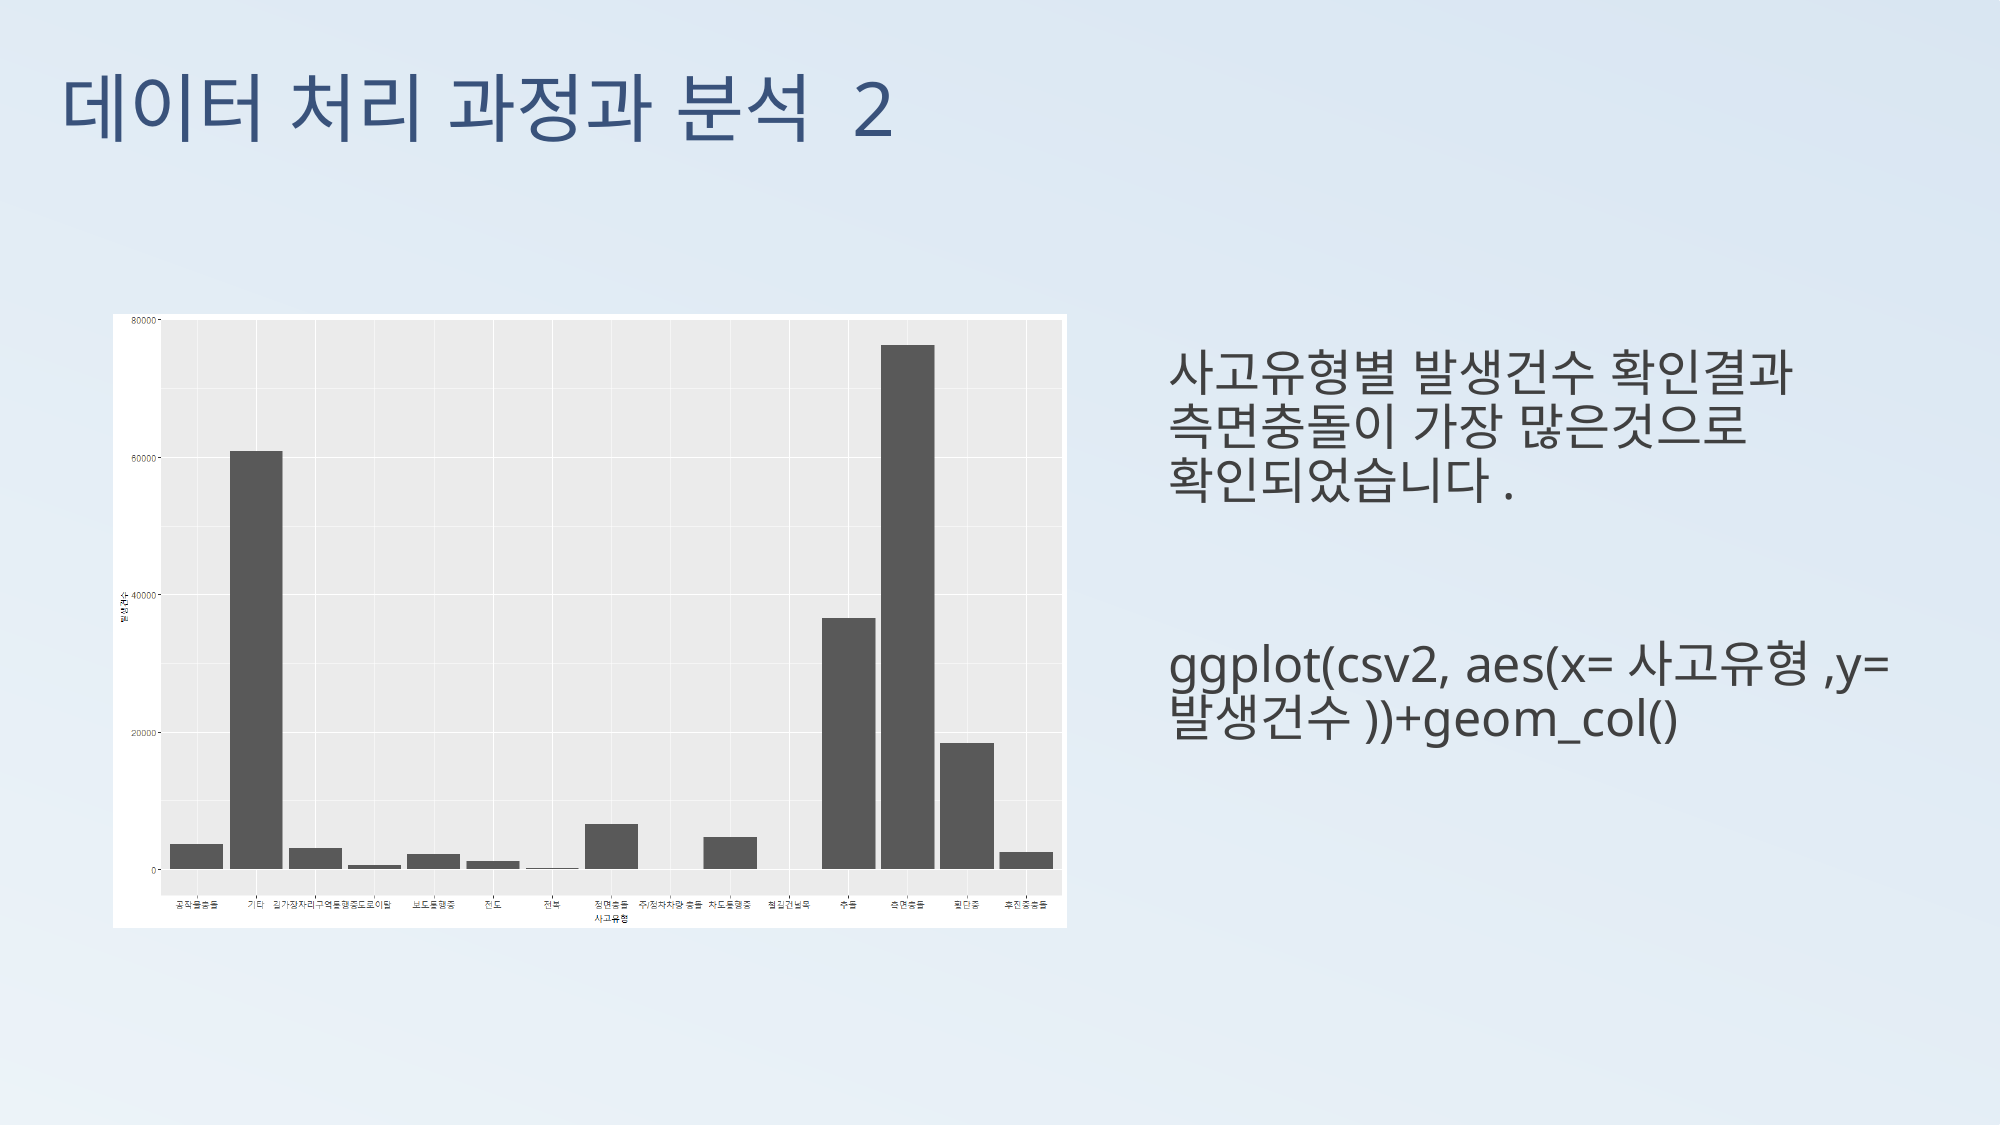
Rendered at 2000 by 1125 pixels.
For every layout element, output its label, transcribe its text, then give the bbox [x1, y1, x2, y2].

list 사고유형별 발생건수 확인결과 측면충돌이 가장 많은것으로 확인되었습니다. ggplot(csv2, aes(x=사고유형,y=발생건수))+geom_col() [1153, 243, 1933, 1059]
picture [113, 314, 1067, 928]
title 데이터 처리 과정과 분석 2 [45, 0, 1846, 159]
